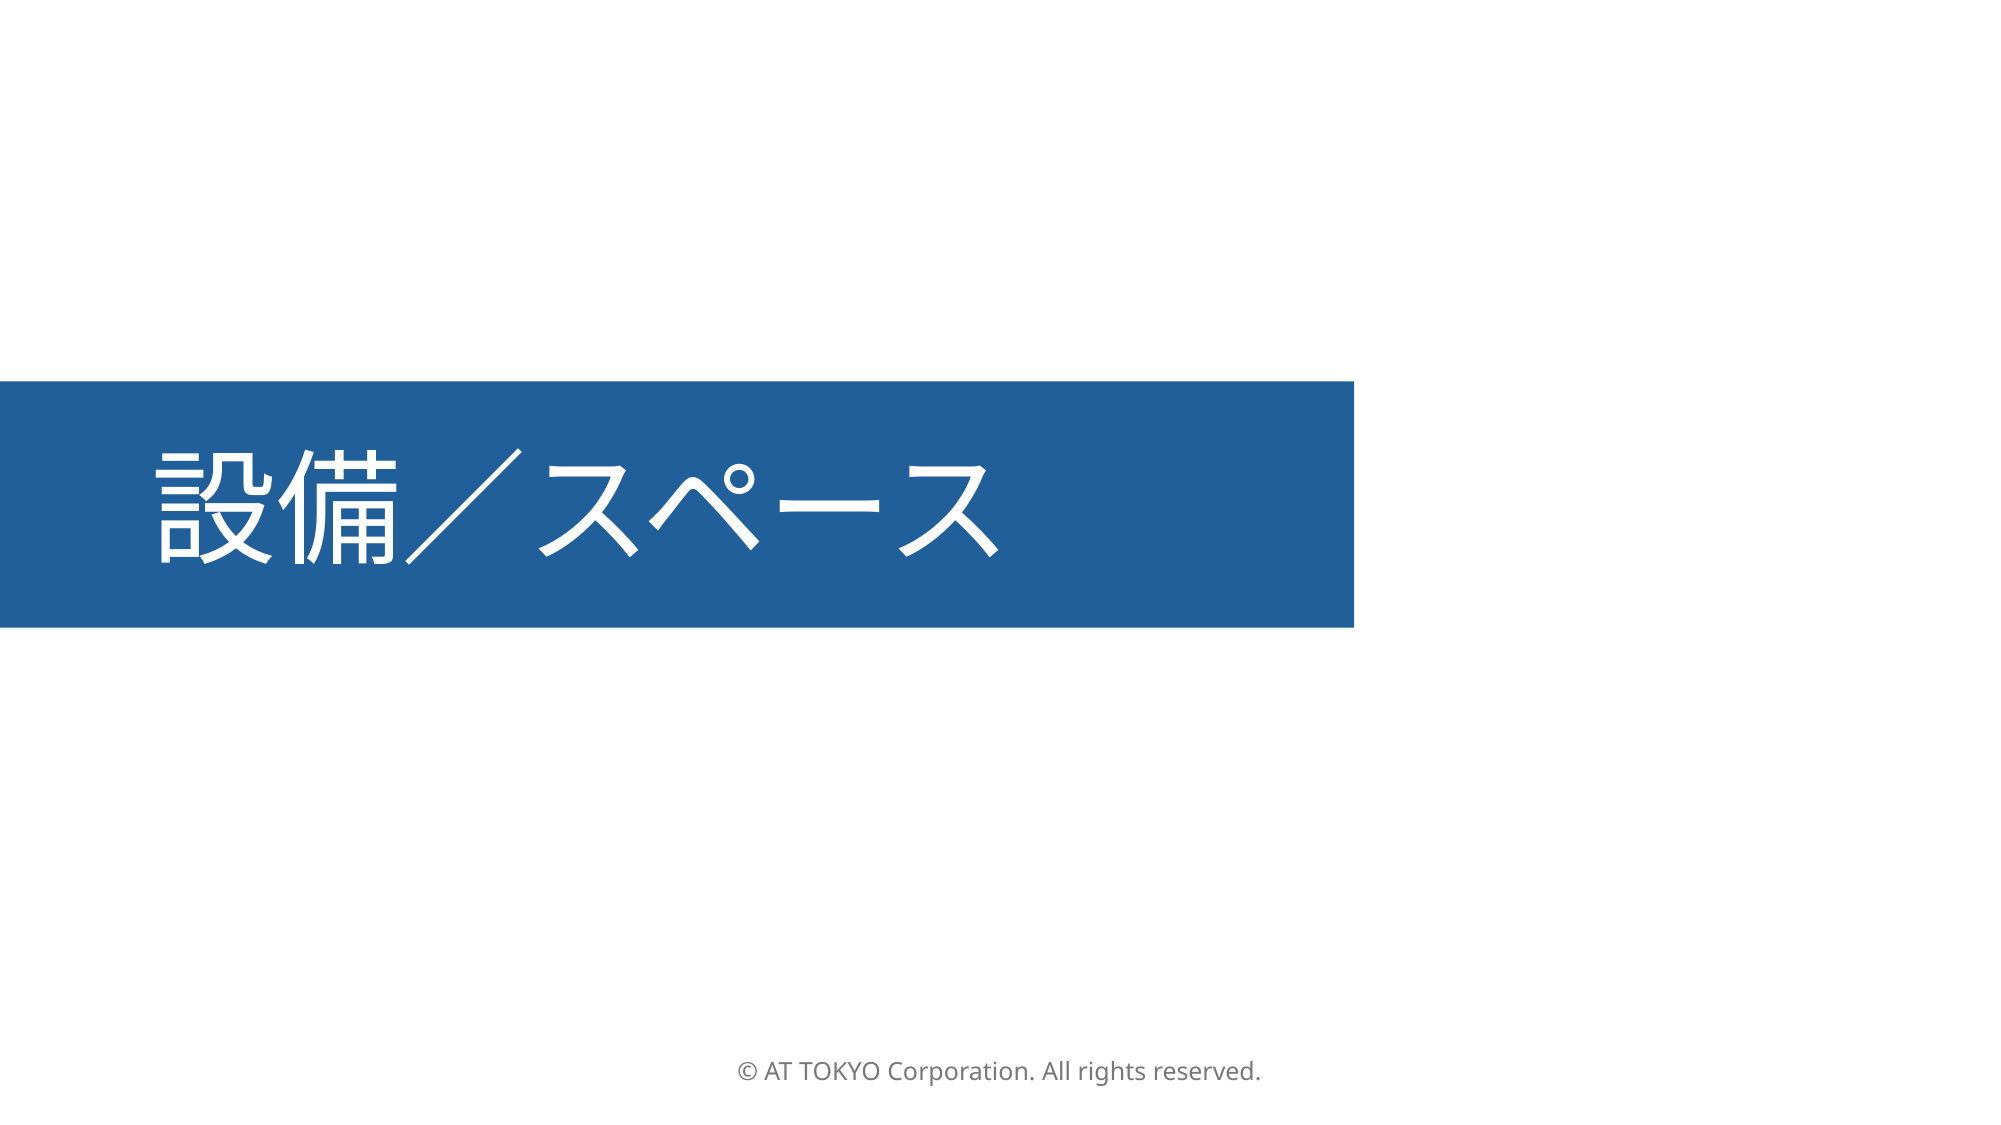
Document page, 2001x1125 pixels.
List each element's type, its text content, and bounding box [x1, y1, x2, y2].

footer © AT TOKYO Corporation. All rights reserved. [662, 1042, 1338, 1103]
title 設備／スペース [136, 280, 1862, 749]
